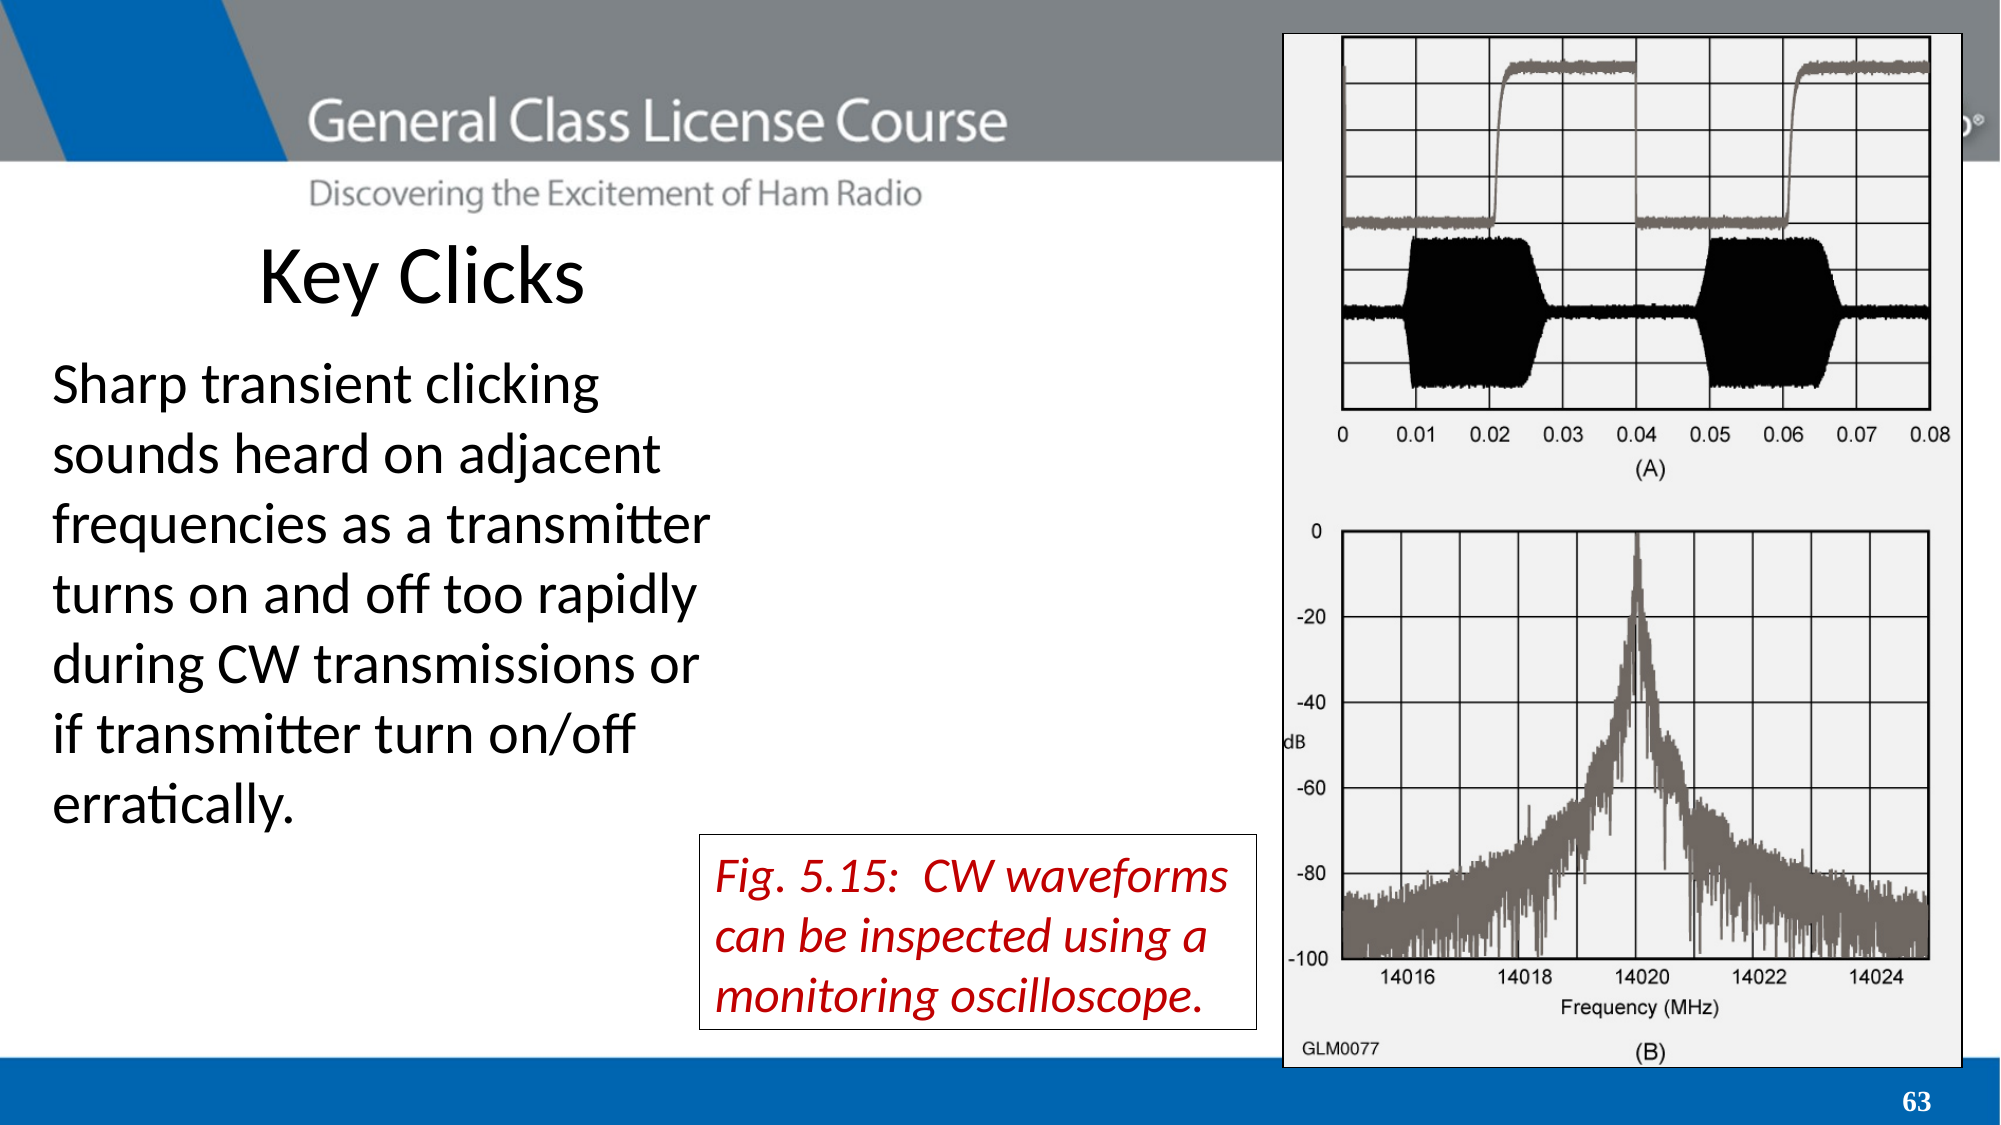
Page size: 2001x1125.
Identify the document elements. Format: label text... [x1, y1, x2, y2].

picture [0, 0, 2001, 1125]
text_box Fig. 5.15: CW waveforms can be inspected using a monitoring oscilloscope. [699, 834, 1257, 1030]
title Key Clicks [96, 212, 750, 337]
list Sharp transient clicking sounds heard on adjacent frequencies as a transmitter turns on and off too rapidly during CW transmissions or if transmitter turn on/off erratically. [37, 337, 750, 1025]
